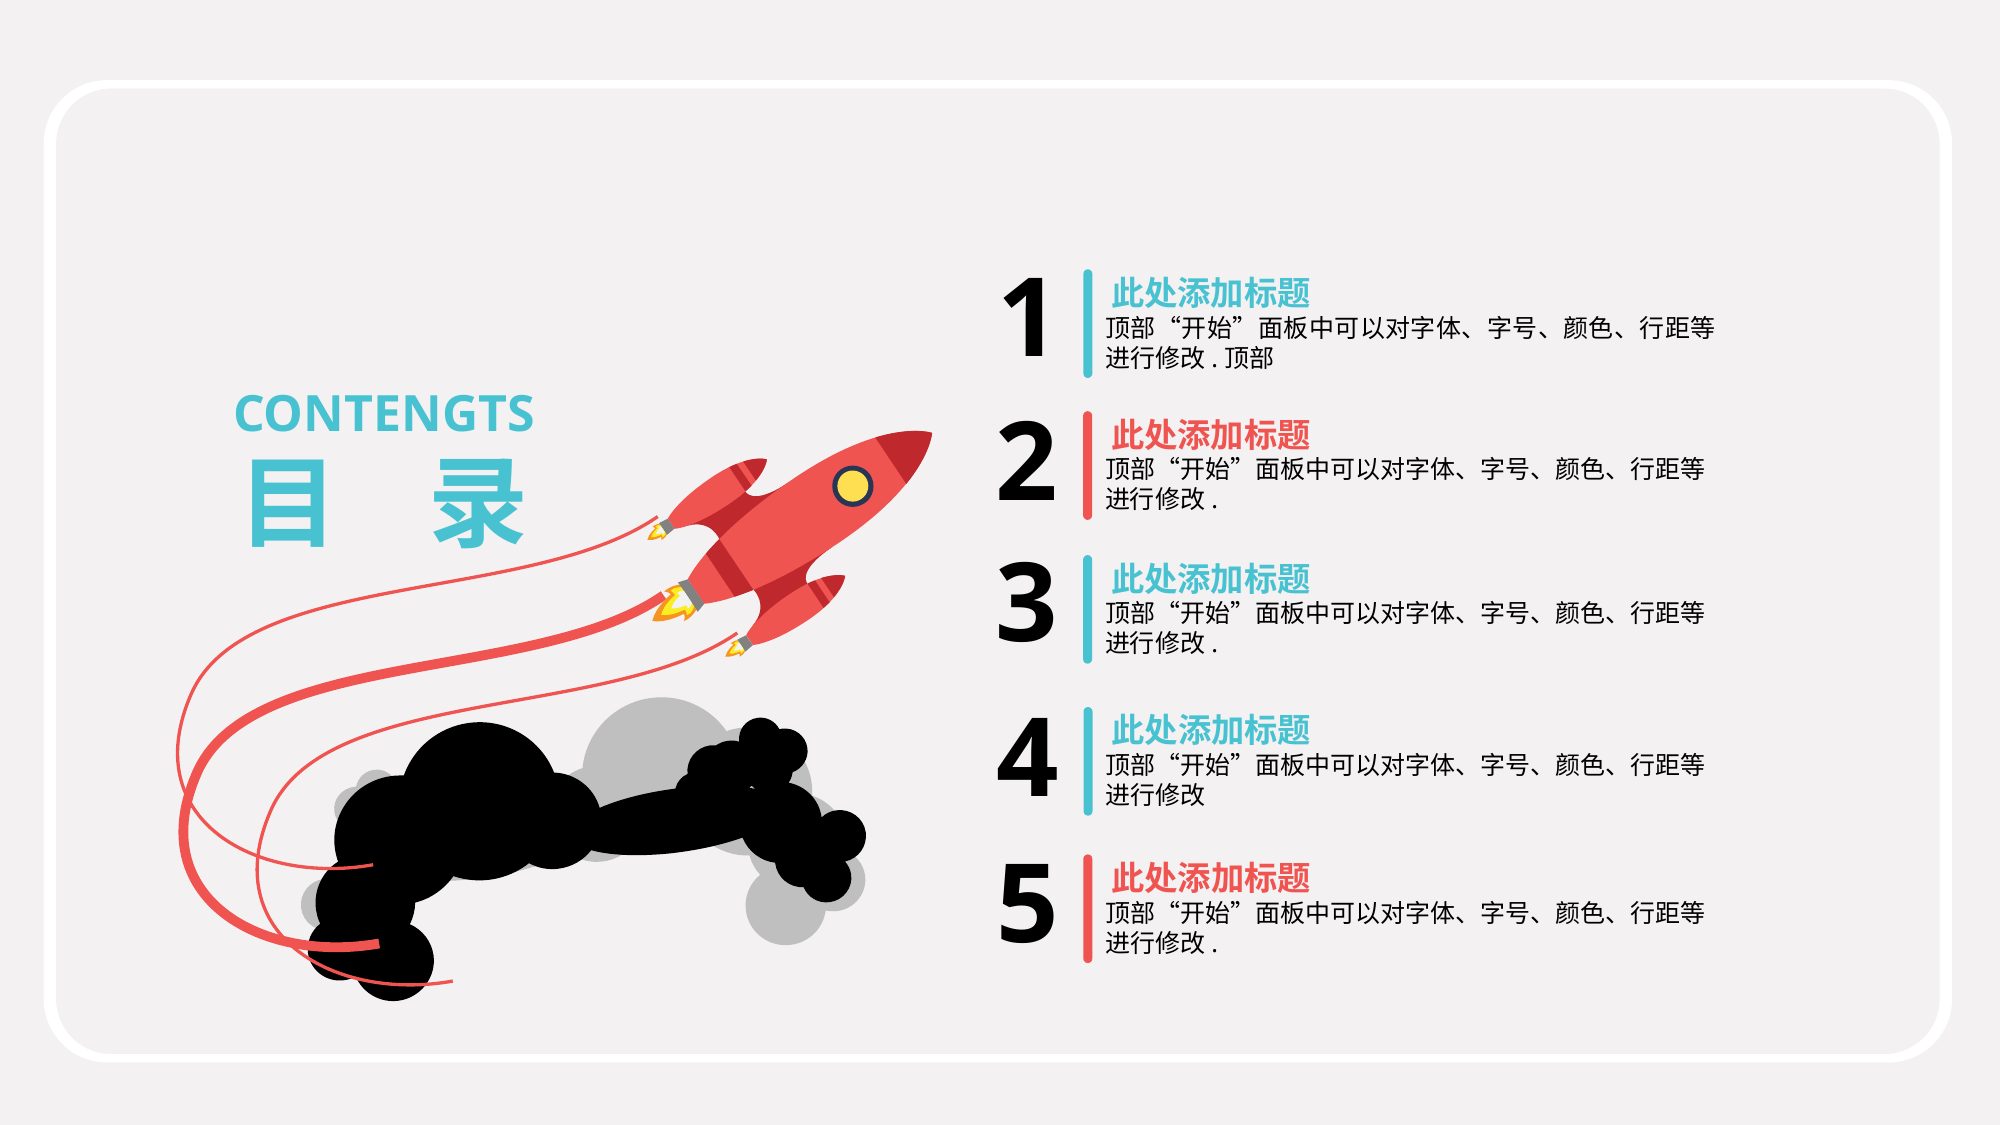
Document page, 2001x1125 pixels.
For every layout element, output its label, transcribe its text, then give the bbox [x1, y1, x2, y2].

text_box 顶部“开始”面板中可以对字体、字号、颜色、行距等进行修改. [1087, 445, 1724, 523]
text_box [1082, 268, 1094, 380]
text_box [123, 549, 761, 981]
text_box [1082, 705, 1094, 817]
text_box CONTENGTS [218, 374, 608, 450]
text_box 顶部“开始”面板中可以对字体、字号、颜色、行距等进行修改. [1087, 588, 1724, 667]
text_box 1 [982, 239, 1076, 386]
text_box 此处添加标题 [1096, 849, 1836, 905]
text_box 顶部“开始”面板中可以对字体、字号、颜色、行距等进行修改 [1087, 740, 1725, 819]
text_box 顶部“开始”面板中可以对字体、字号、颜色、行距等进行修改. [1087, 888, 1724, 967]
text_box 顶部“开始”面板中可以对字体、字号、颜色、行距等进行修改.顶部 [1087, 303, 1735, 381]
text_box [761, 708, 865, 975]
text_box 目 录 [223, 432, 613, 549]
text_box 4 [981, 679, 1075, 825]
text_box [1082, 553, 1094, 665]
text_box 此处添加标题 [1096, 406, 1414, 462]
text_box [1082, 853, 1094, 965]
text_box [1082, 410, 1094, 521]
text_box 3 [980, 524, 1073, 671]
text_box 此处添加标题 [1096, 264, 1377, 320]
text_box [646, 427, 942, 658]
text_box [46, 83, 1945, 1060]
text_box 此处添加标题 [1096, 550, 1836, 605]
text_box 此处添加标题 [1096, 702, 1837, 757]
text_box 2 [980, 383, 1074, 531]
text_box 5 [981, 825, 1075, 972]
